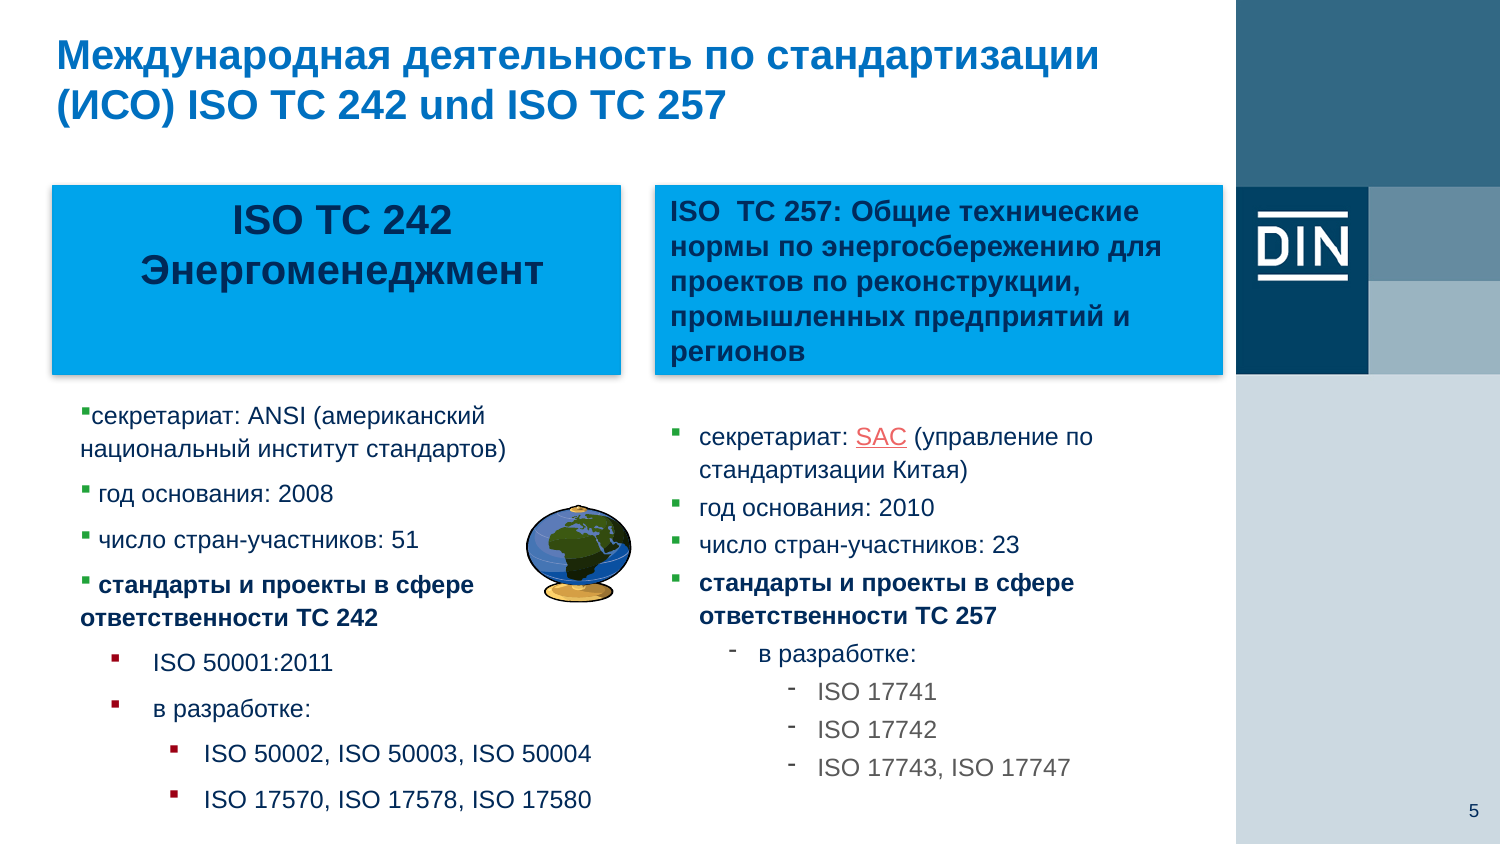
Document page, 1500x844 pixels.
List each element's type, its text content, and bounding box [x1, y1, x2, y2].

text_box ISO TC 257: Общие технические нормы по энергосбережению для проектов по реконструкции, промышленных предприятий и регионов [655, 185, 1223, 375]
picture [1236, 0, 1500, 844]
text_box [52, 185, 64, 375]
list ISO TC 242 Энергоменеджмент секретариат: ANSI (американский национальный институт стандартов) год основания: 2008 число стран-участников: 51 стандарты и проекты в сфере ответственности TC 242 ISO 50001:2011 в разработке: ISO 50002, ISO 50003, ISO 50004 ISO 17570, ISO 17578, ISO 17580 [64, 185, 621, 623]
picture [525, 504, 633, 604]
title Международная деятельность по стандартизации (ИСО) ISO TC 242 und ISO TC 257 [41, 19, 1223, 137]
text_box секретариат: SAC (управление по стандартизации Китая) год основания: 2010 число стран-участников: 23 стандарты и проекты в сфере ответственности TC 257 в разработке: ISO 17741 ISO 17742 ISO 17743, ISO 17747 [655, 410, 1223, 718]
slide_number 5 [1364, 790, 1495, 836]
